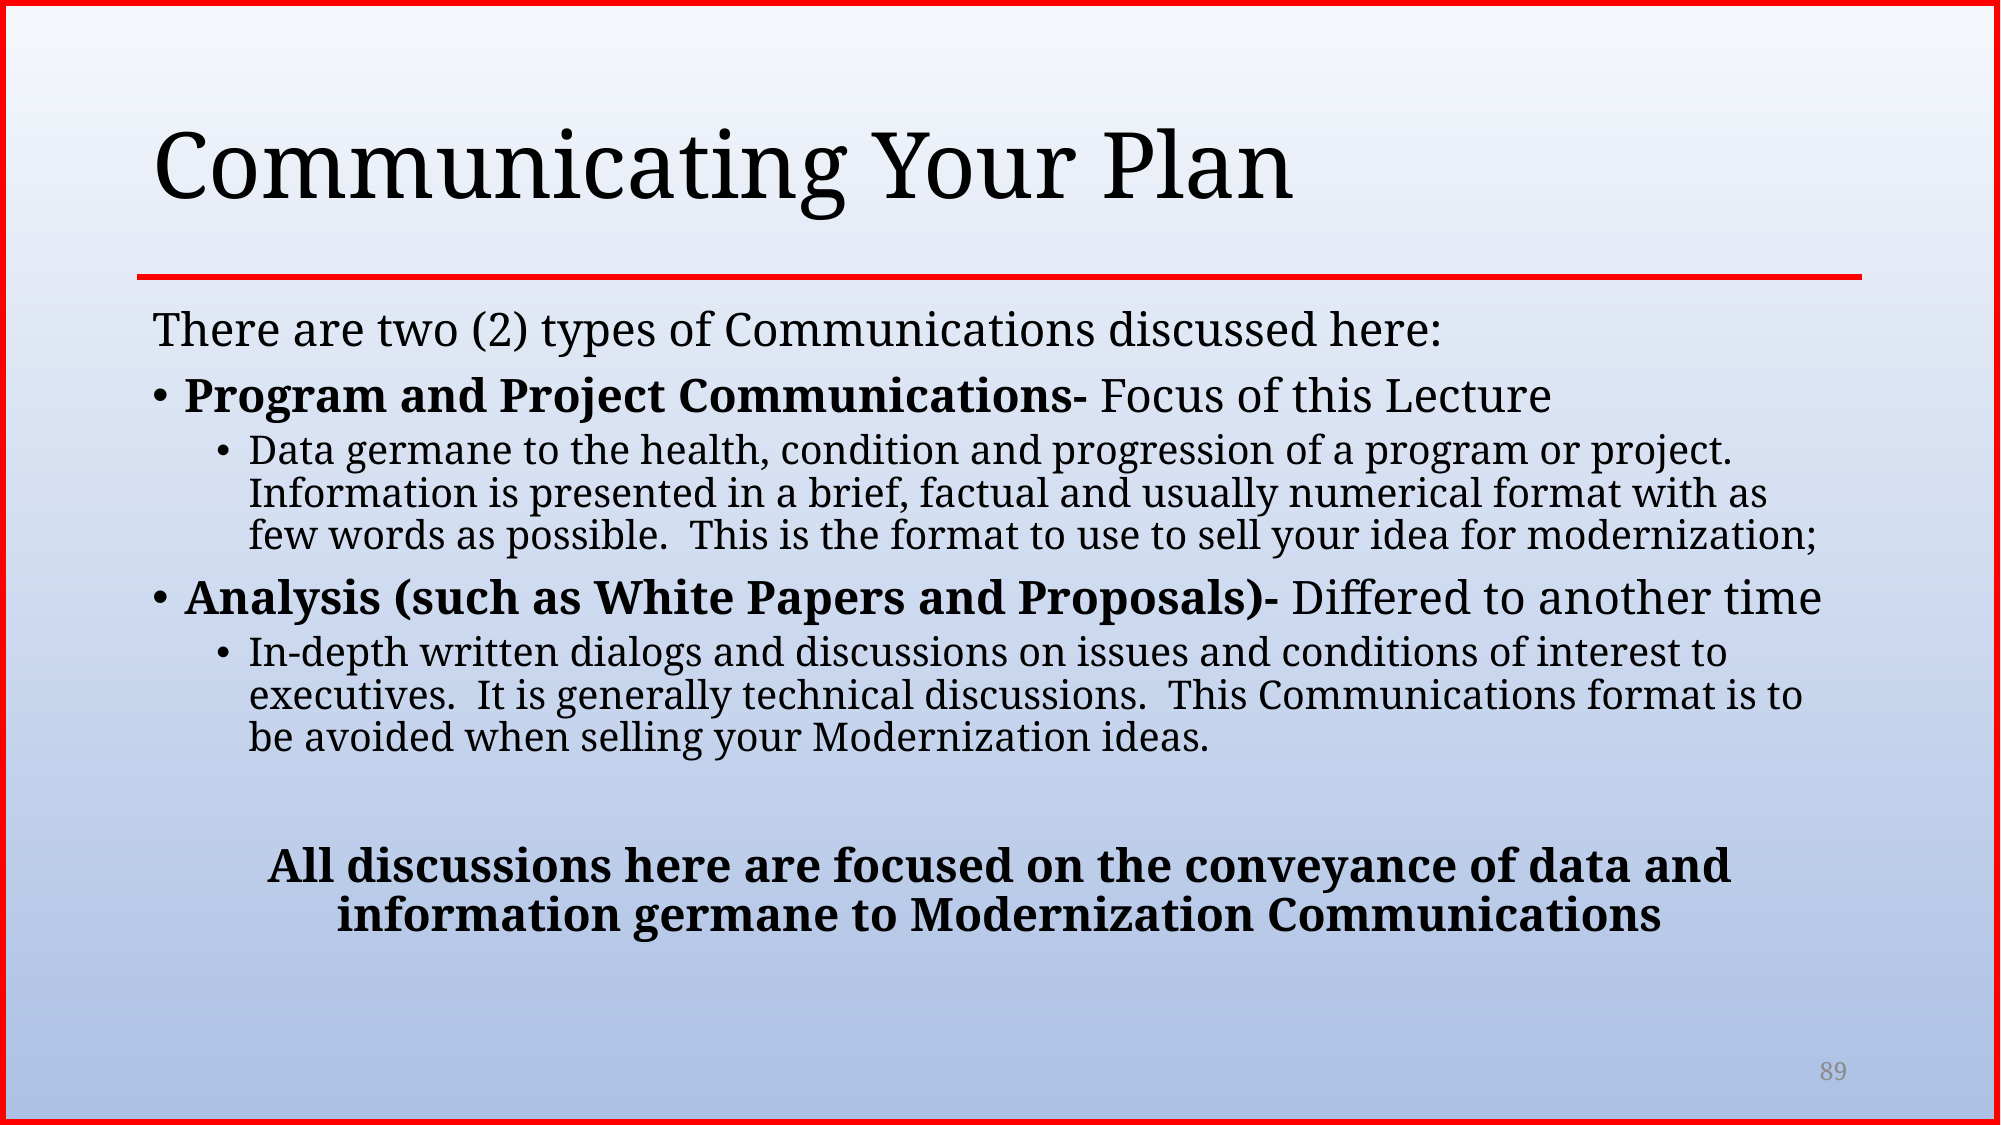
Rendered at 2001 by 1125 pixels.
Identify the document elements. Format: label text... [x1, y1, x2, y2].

list There are two (2) types of Communications discussed here: Program and Project Communications- Focus of this Lecture Data germane to the health, condition and progression of a program or project. Information is presented in a brief, factual and usually numerical format with as few words as possible. This is the format to use to sell your idea for modernization; Analysis (such as White Papers and Proposals)- Differed to another time In-depth written dialogs and discussions on issues and conditions of interest to executives. It is generally technical discussions. This Communications format is to be avoided when selling your Modernization ideas. All discussions here are focused on the conveyance of data and information germane to Modernization Communications [137, 299, 1863, 1014]
slide_number 89 [1412, 1042, 1863, 1103]
title Communicating Your Plan [137, 59, 1863, 278]
